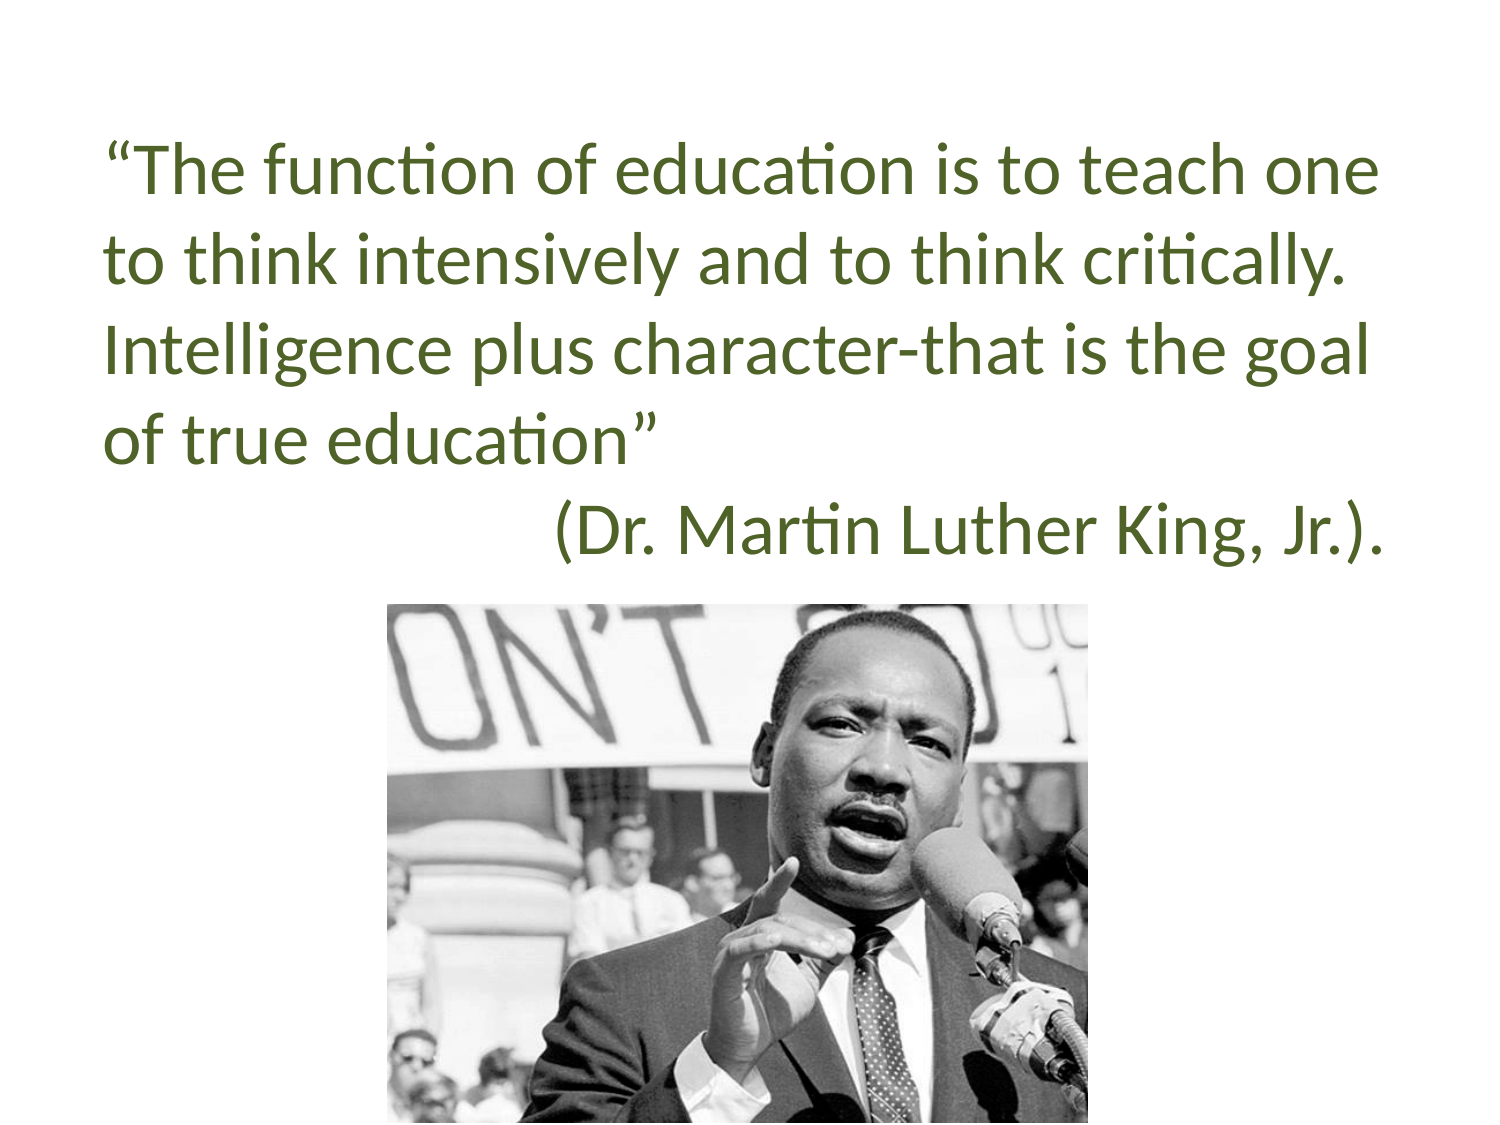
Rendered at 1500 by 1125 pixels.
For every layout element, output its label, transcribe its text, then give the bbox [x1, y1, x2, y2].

text_box “The function of education is to teach one to think intensively and to think critically. Intelligence plus character-that is the goal of true education” (Dr. Martin Luther King, Jr.). [87, 112, 1450, 578]
picture [387, 603, 1088, 1124]
